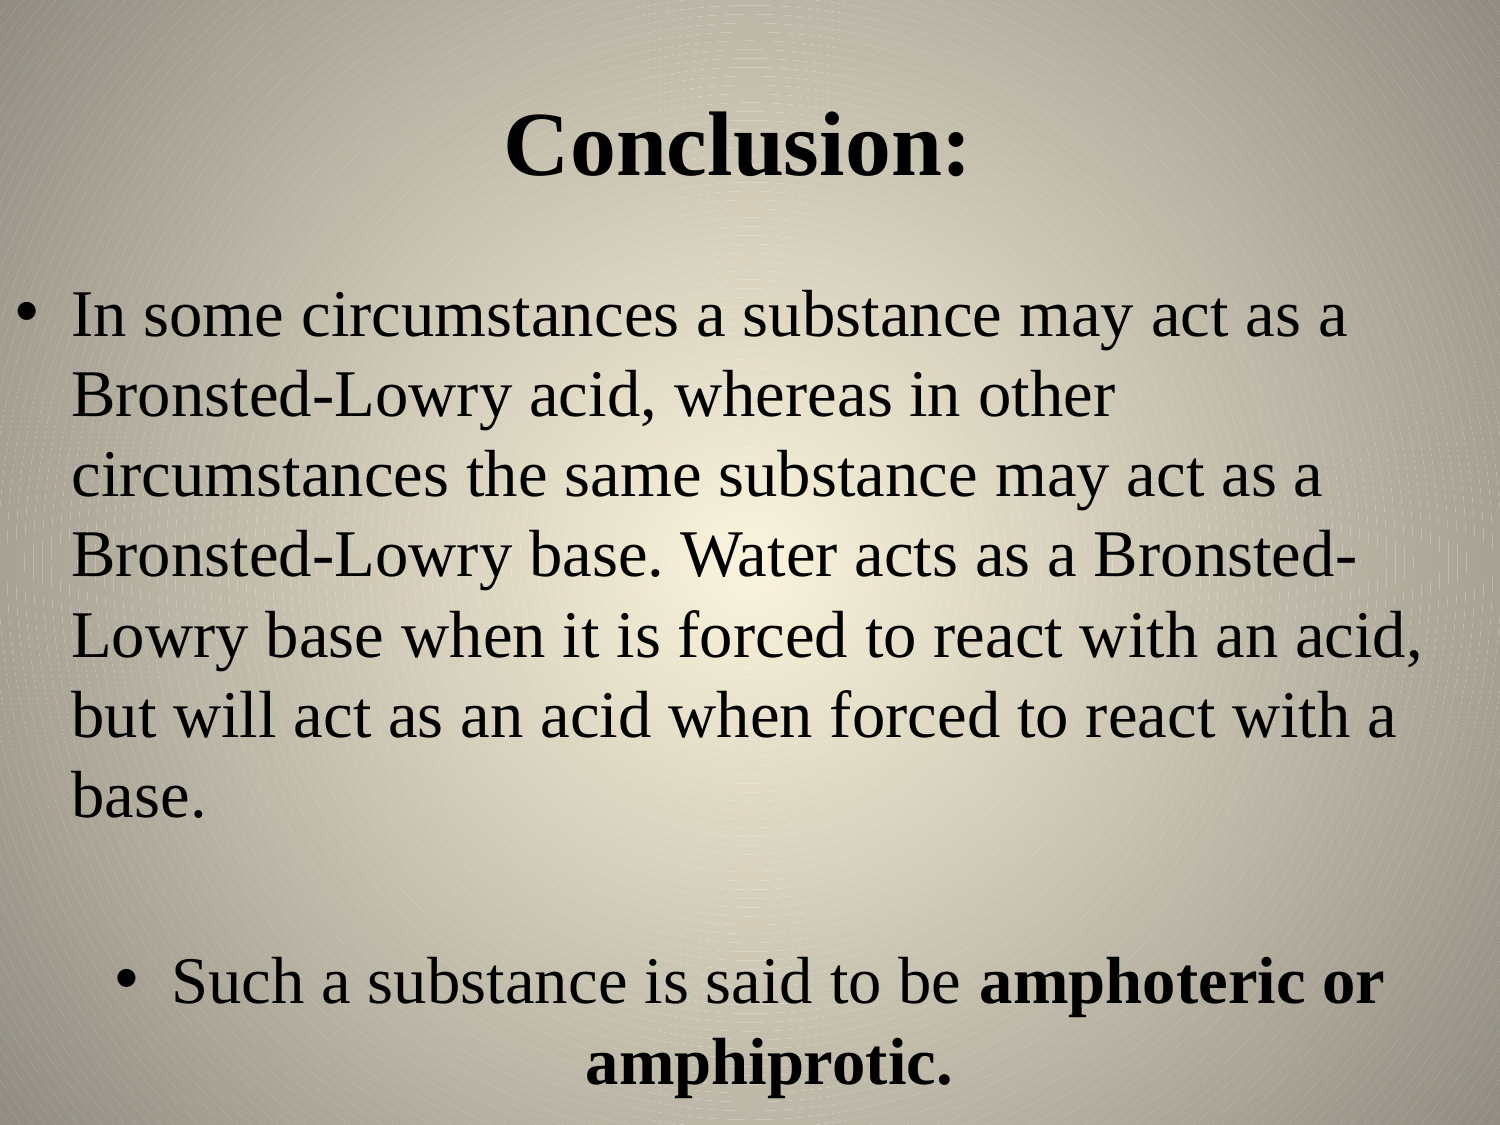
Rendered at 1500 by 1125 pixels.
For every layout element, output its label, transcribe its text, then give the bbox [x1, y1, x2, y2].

title Conclusion: [75, 45, 1425, 233]
list In some circumstances a substance may act as a Bronsted-Lowry acid, whereas in other circumstances the same substance may act as a Bronsted-Lowry base. Water acts as a Bronsted-Lowry base when it is forced to react with an acid, but will act as an acid when forced to react with a base. Such a substance is said to be amphoteric or amphiprotic. [0, 262, 1500, 1125]
